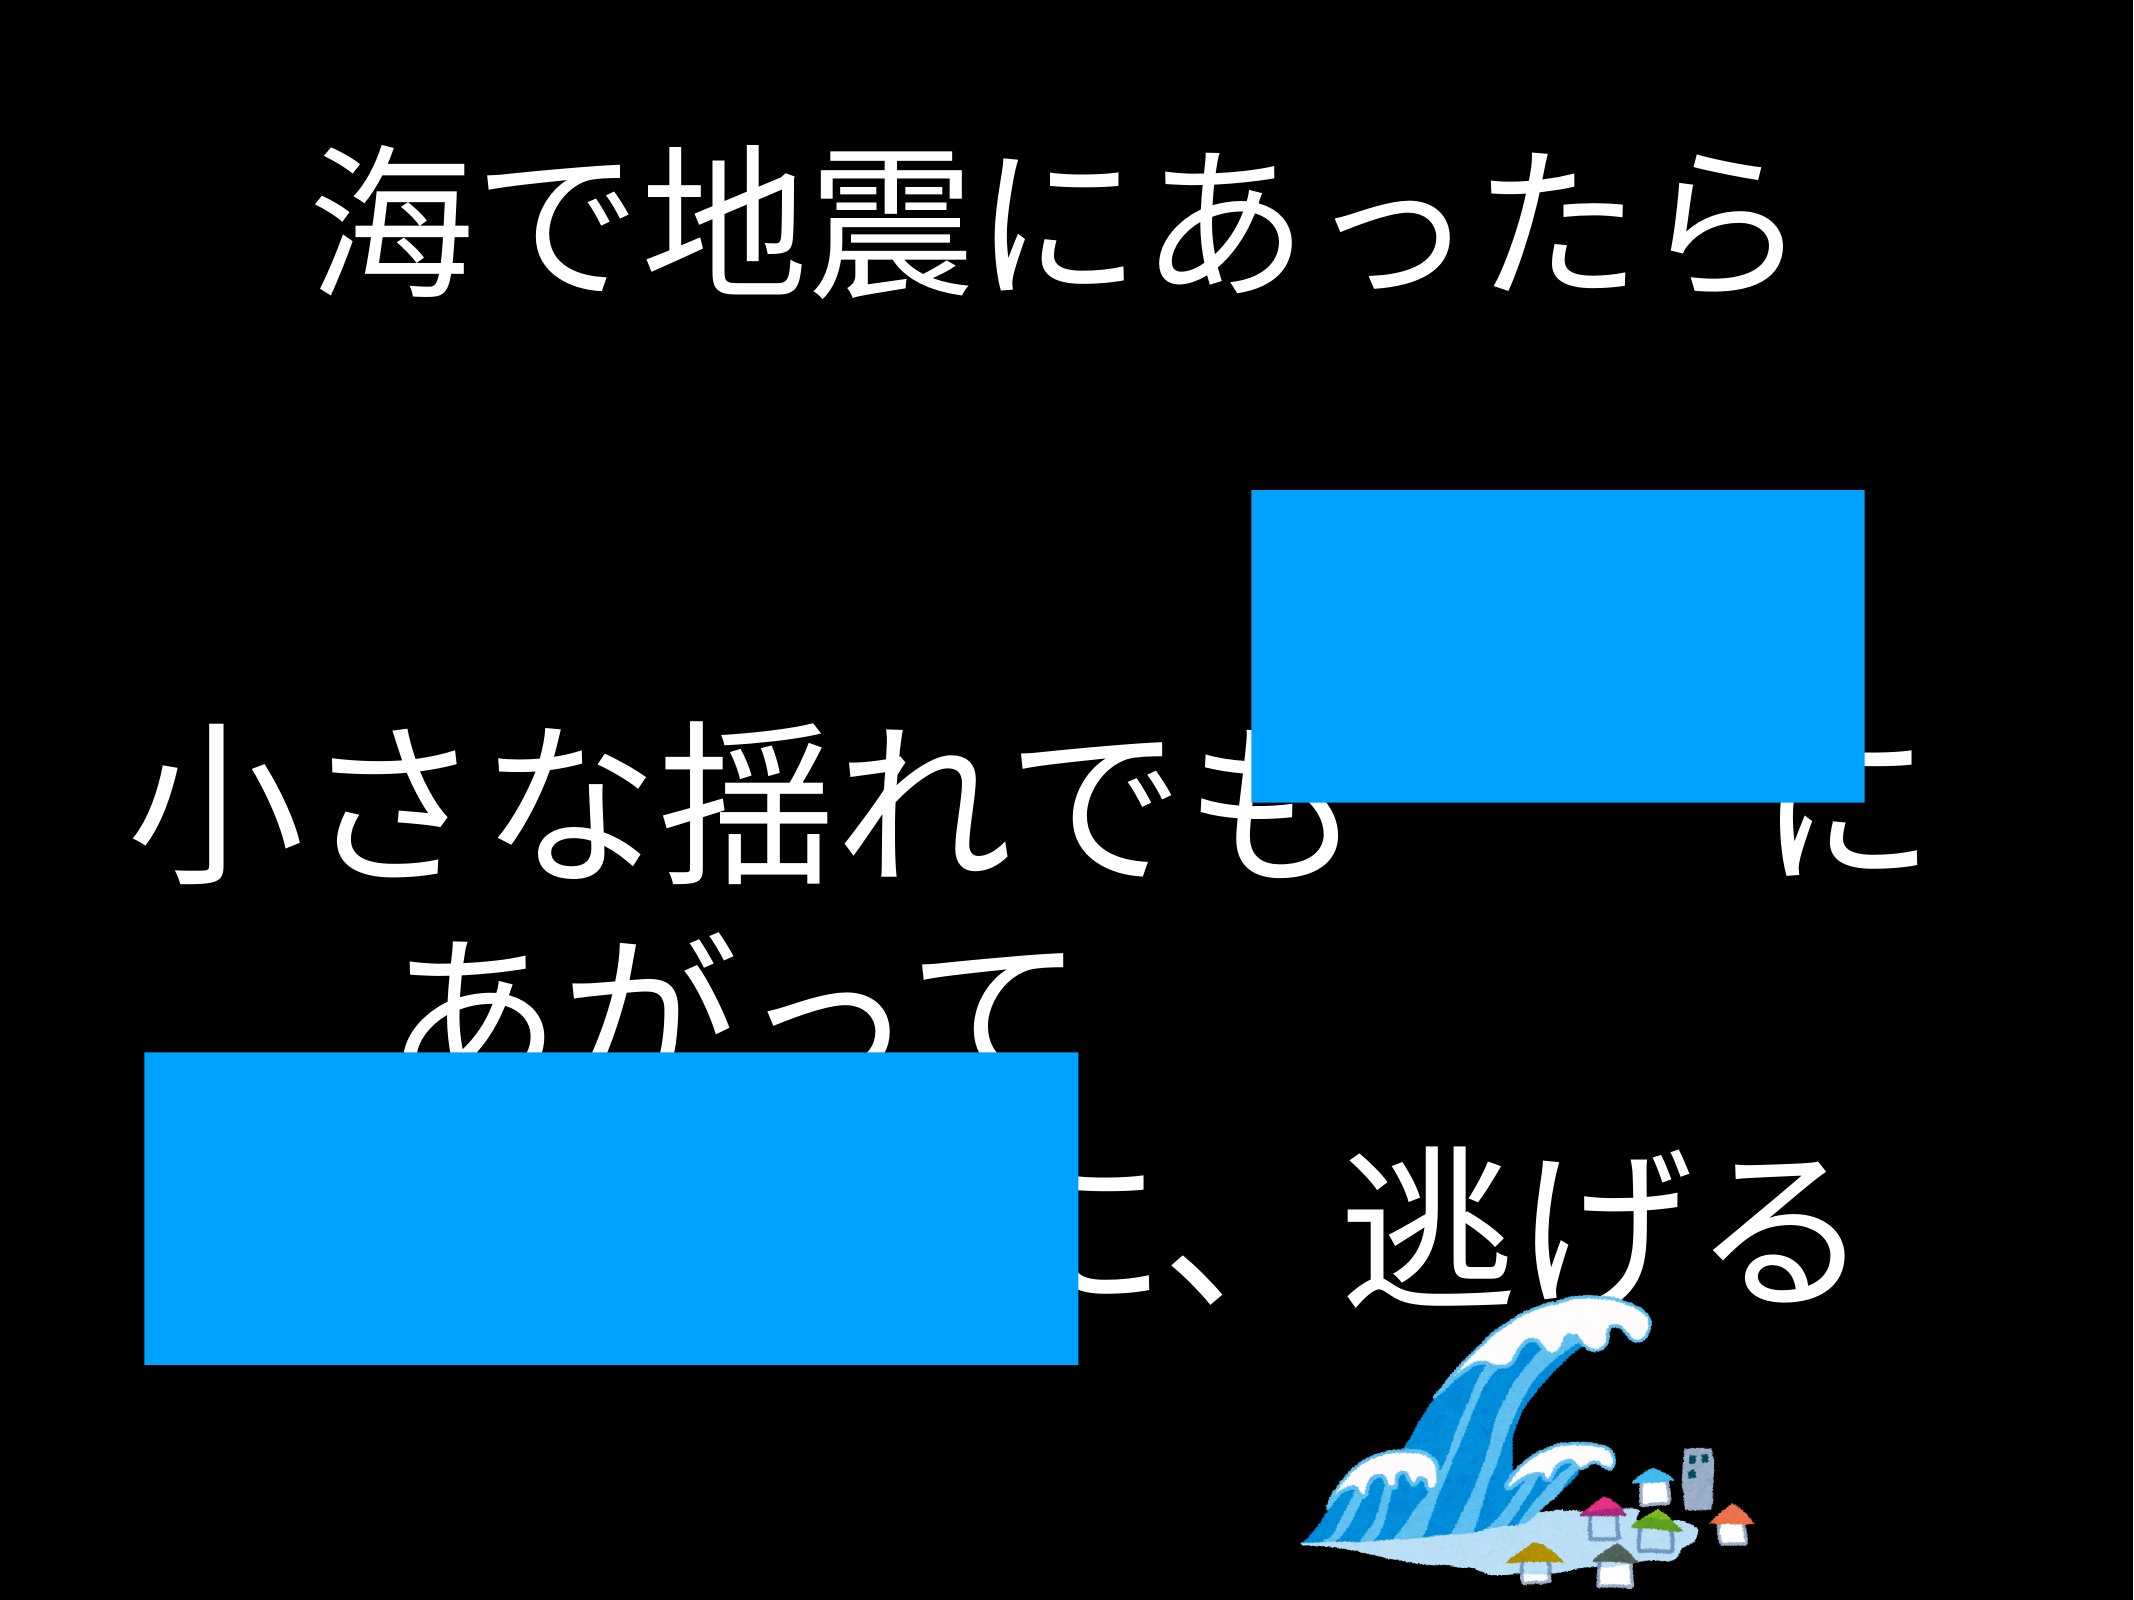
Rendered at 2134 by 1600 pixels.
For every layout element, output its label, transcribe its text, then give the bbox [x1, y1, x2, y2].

text_box [1251, 490, 1865, 803]
title 海で地震にあったら [89, 41, 2028, 397]
picture [1297, 1264, 1757, 1600]
text_box [144, 1052, 1079, 1365]
text_box 小さな揺れでも に あがって に、逃げる [118, 684, 1944, 1339]
